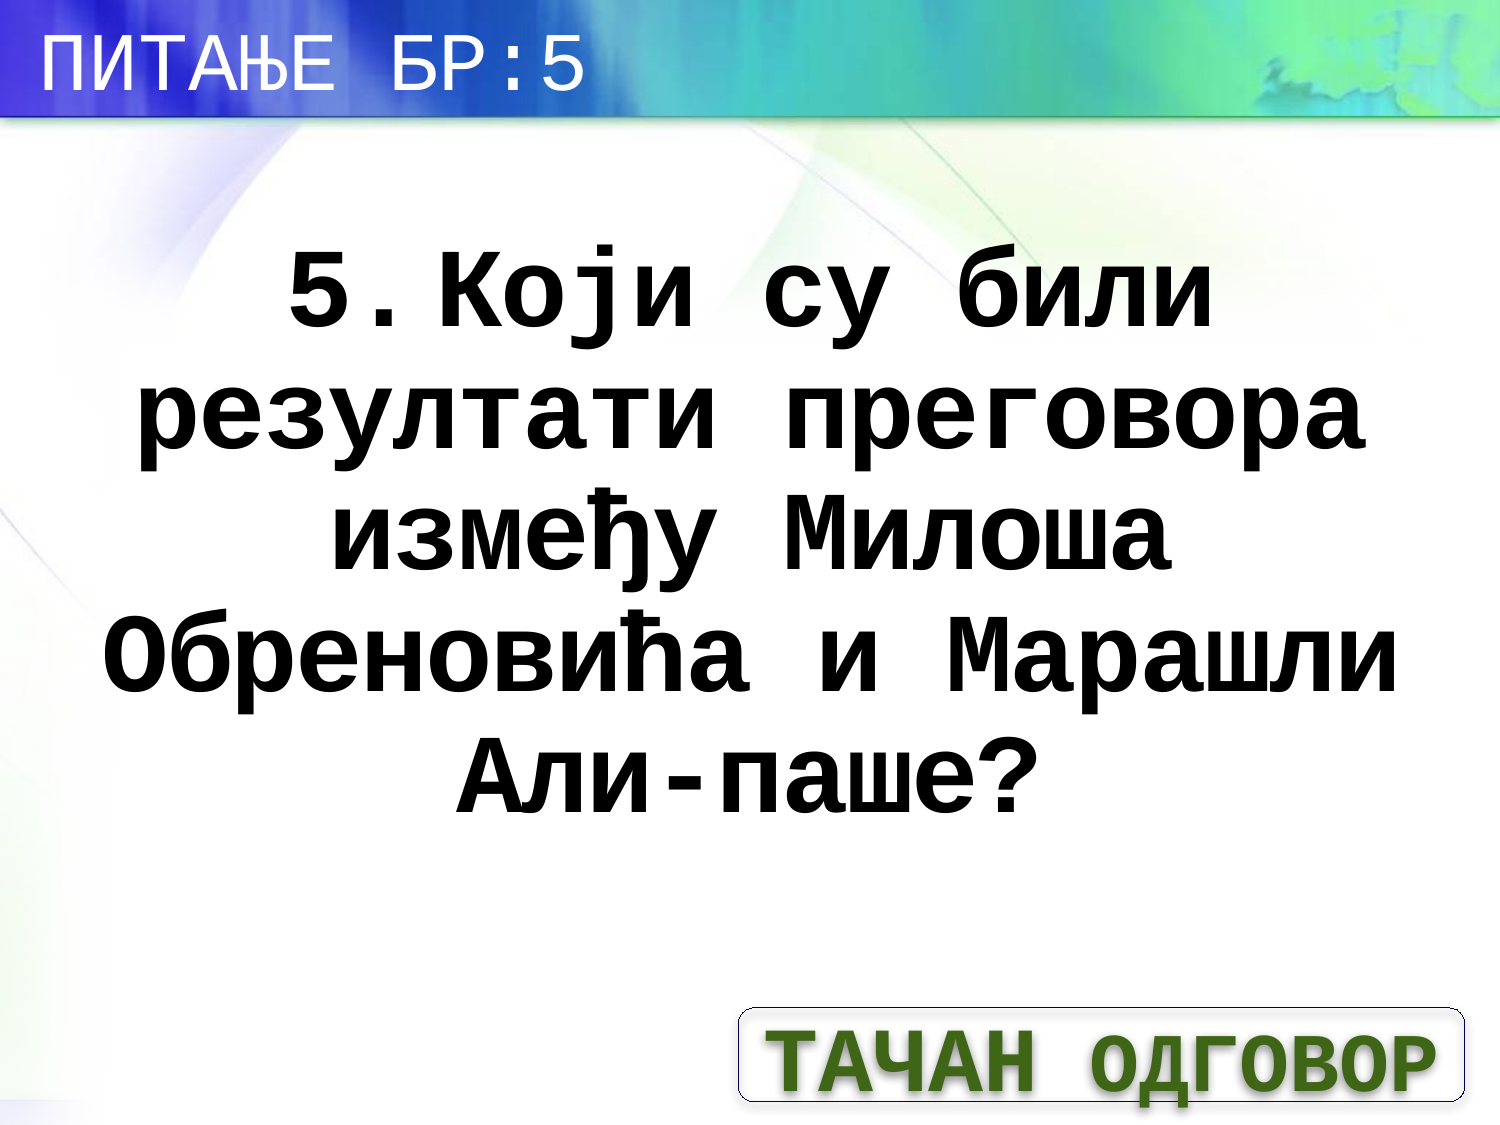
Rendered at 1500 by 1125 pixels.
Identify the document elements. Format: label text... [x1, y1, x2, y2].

text_box ТАЧАН ОДГОВОР [738, 1007, 1465, 1102]
title 5. Који су били резултати преговора између Милоша Обреновића и Марашли Али-паше? [58, 140, 1442, 926]
text_box ПИТАЊЕ БР:5 [23, 0, 621, 115]
picture [0, 0, 1500, 1125]
